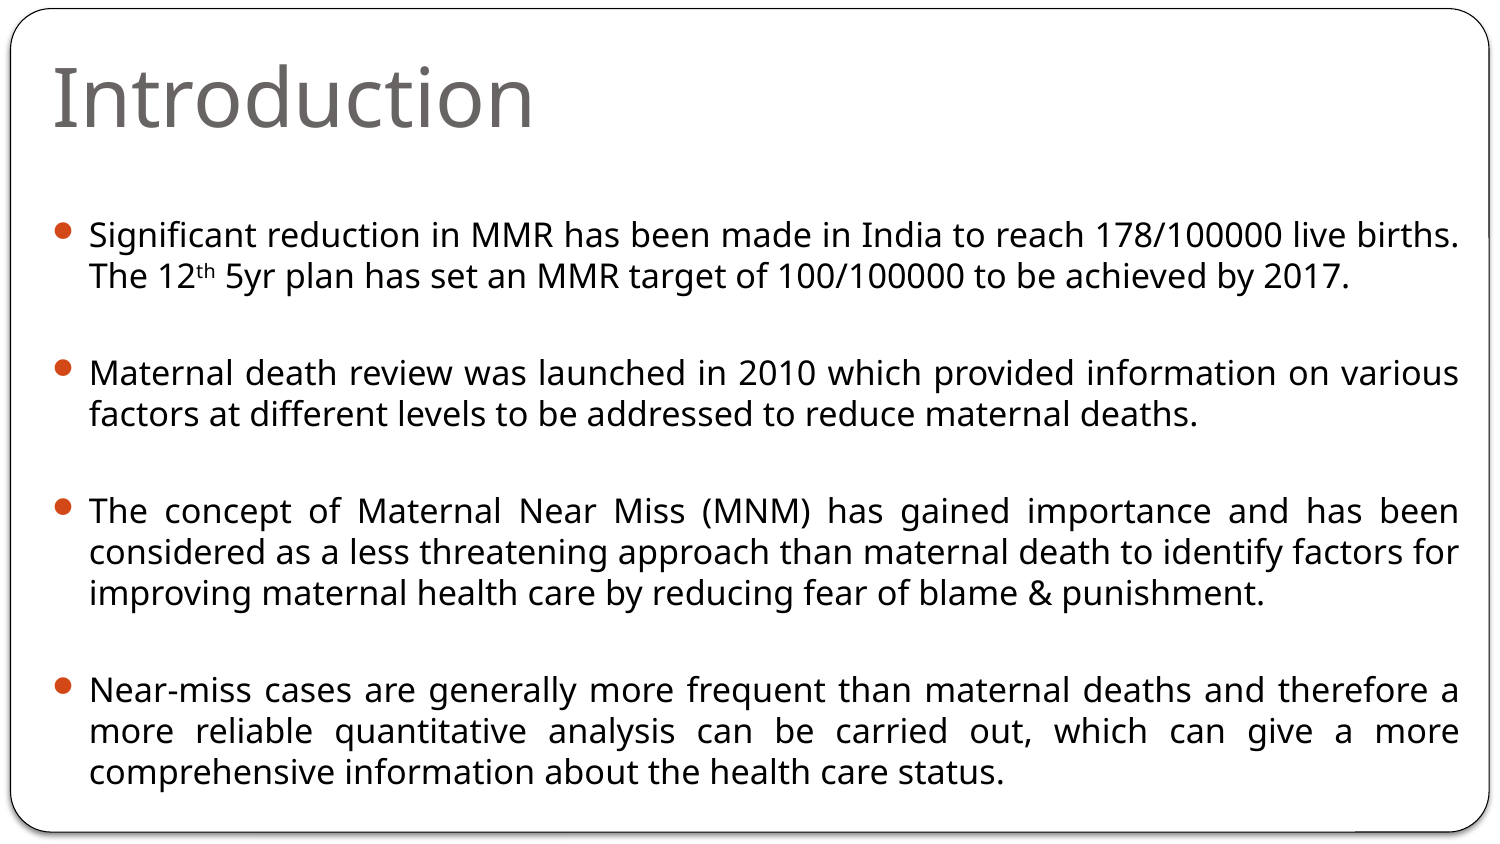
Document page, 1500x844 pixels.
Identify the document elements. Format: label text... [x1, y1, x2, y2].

list Significant reduction in MMR has been made in India to reach 178/100000 live births. The 12th 5yr plan has set an MMR target of 100/100000 to be achieved by 2017. Maternal death review was launched in 2010 which provided information on various factors at different levels to be addressed to reduce maternal deaths. The concept of Maternal Near Miss (MNM) has gained importance and has been considered as a less threatening approach than maternal death to identify factors for improving maternal health care by reducing fear of blame & punishment. Near-miss cases are generally more frequent than maternal deaths and therefore a more reliable quantitative analysis can be carried out, which can give a more comprehensive information about the health care status. [37, 206, 1475, 826]
title Introduction [37, 37, 1350, 160]
